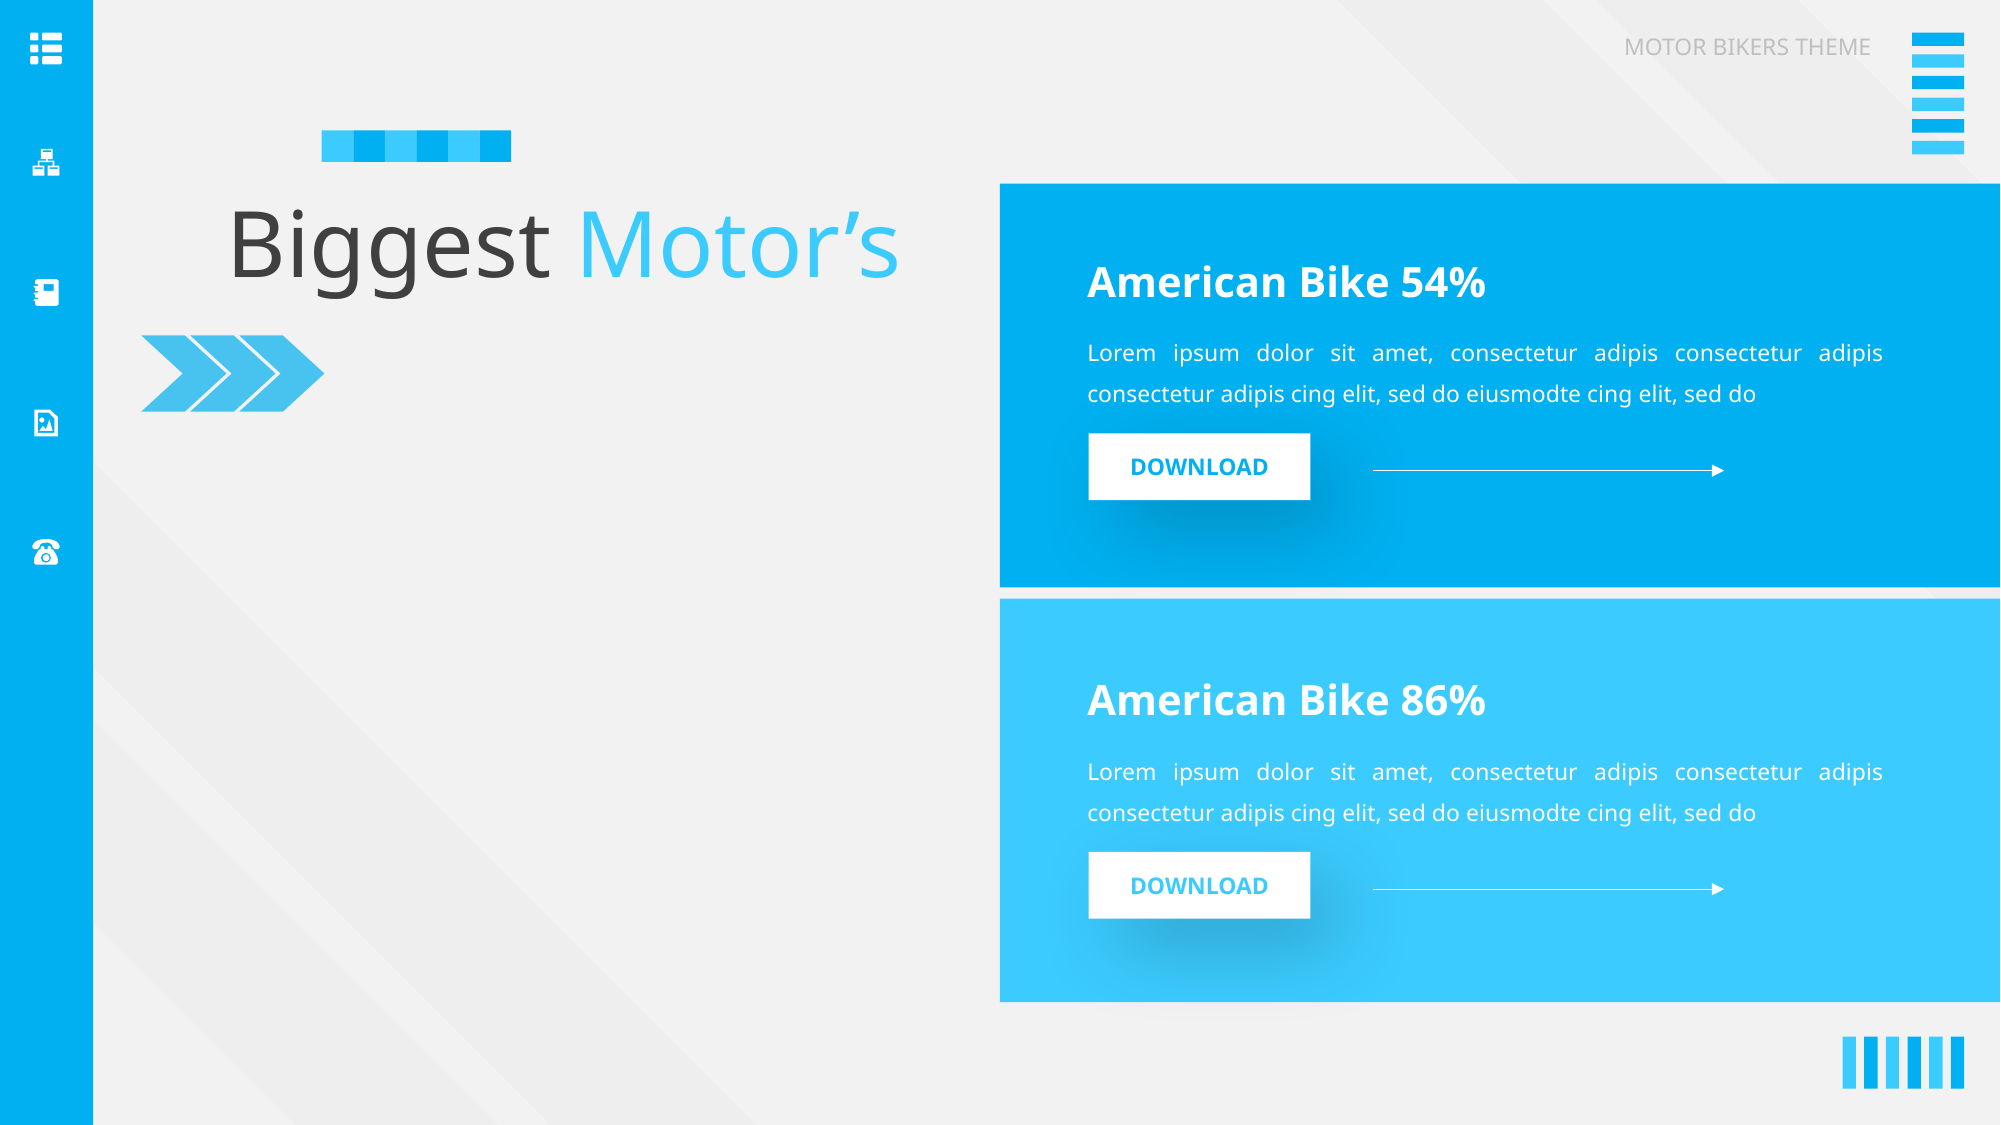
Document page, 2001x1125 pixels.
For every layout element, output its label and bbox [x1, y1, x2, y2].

text_box [1072, 666, 1900, 919]
text_box [1965, 183, 2000, 588]
text_box [141, 335, 325, 412]
text_box [1072, 247, 1900, 501]
text_box [1965, 598, 2000, 1003]
text_box [0, 0, 1965, 1125]
text_box [321, 130, 512, 163]
